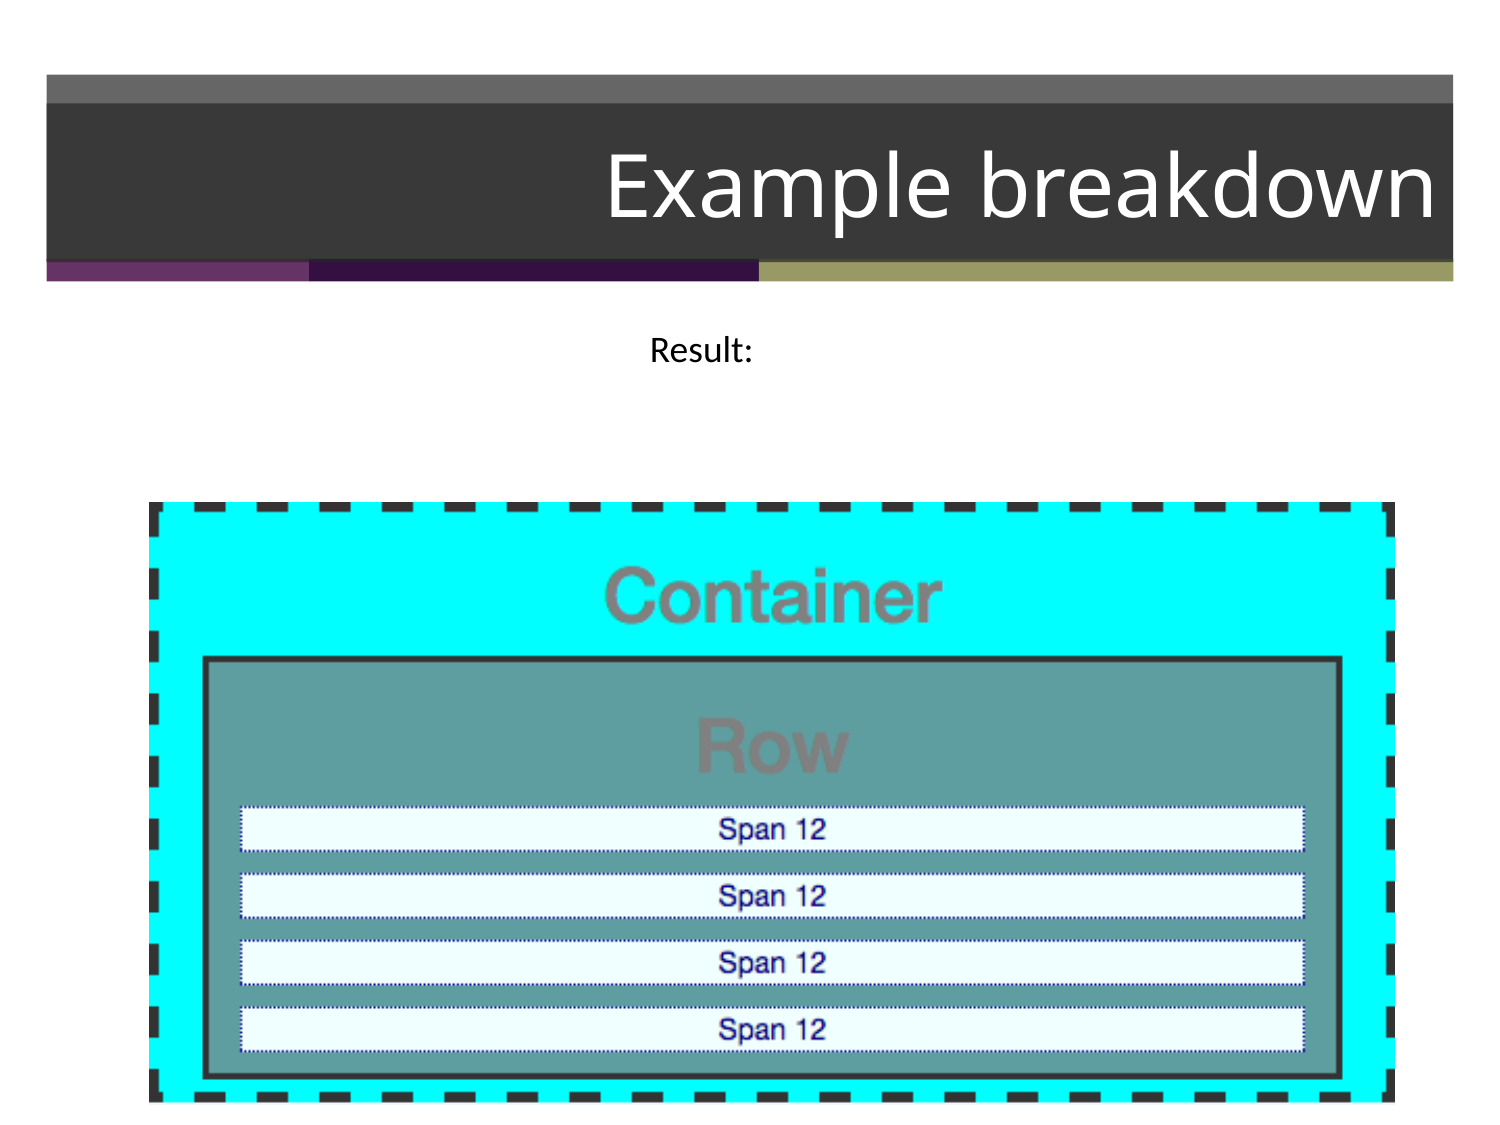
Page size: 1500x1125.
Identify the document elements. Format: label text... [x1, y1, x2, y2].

picture [148, 502, 1396, 1106]
title Example breakdown [46, 103, 1454, 263]
text_box Result: [635, 317, 879, 378]
